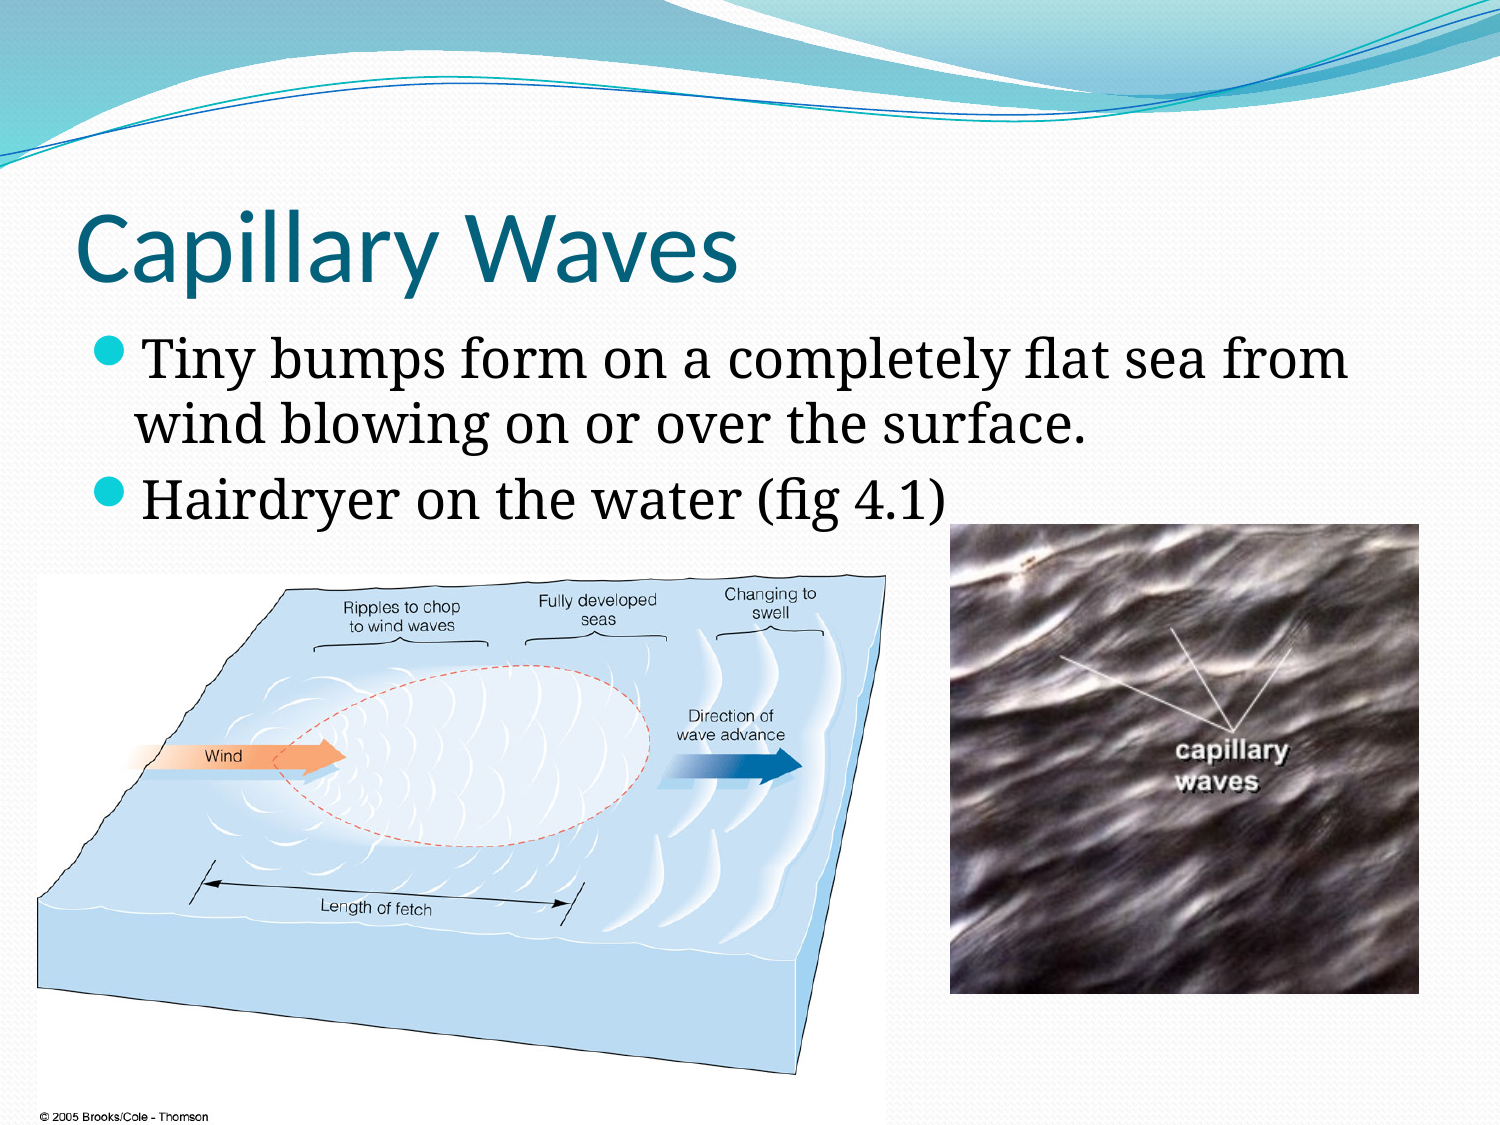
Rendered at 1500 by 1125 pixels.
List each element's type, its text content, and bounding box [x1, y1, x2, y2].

picture [949, 524, 1419, 994]
picture [37, 574, 887, 1125]
title Capillary Waves [75, 115, 1425, 303]
list Tiny bumps form on a completely flat sea from wind blowing on or over the surface. Hairdryer on the water (fig 4.1) [75, 317, 1425, 1038]
